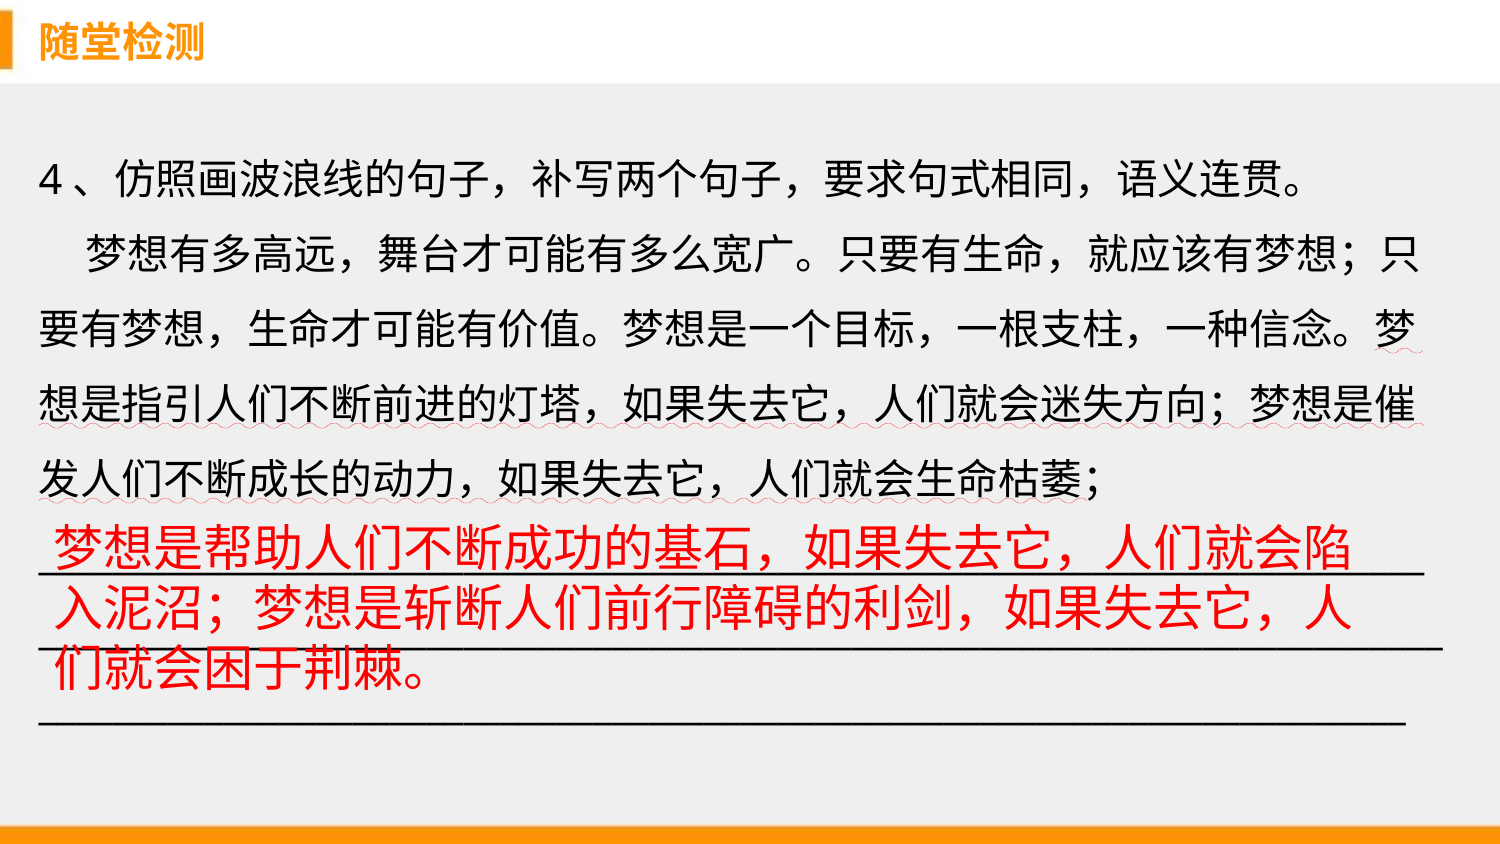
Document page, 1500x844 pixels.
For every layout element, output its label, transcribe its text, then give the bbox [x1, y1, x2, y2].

picture [0, 0, 1500, 844]
text_box 梦想是帮助人们不断成功的基石，如果失去它，人们就会陷入泥沼；梦想是斩断人们前行障碍的利剑，如果失去它，人们就会困于荆棘。 [39, 509, 1391, 705]
text_box 随堂检测 [23, 1, 804, 81]
text_box 4、仿照画波浪线的句子，补写两个句子，要求句式相同，语义连贯。 梦想有多高远，舞台才可能有多么宽广。只要有生命，就应该有梦想；只要有梦想，生命才可能有价值。梦想是一个目标，一根支柱，一种信念。梦想是指引人们不断前进的灯塔，如果失去它，人们就会迷失方向；梦想是催发人们不断成长的动力，如果失去它，人们就会生命枯萎；___________________________________________________________________________ ______________________________________________________________________________________________________________________________________________________ [23, 120, 1464, 736]
